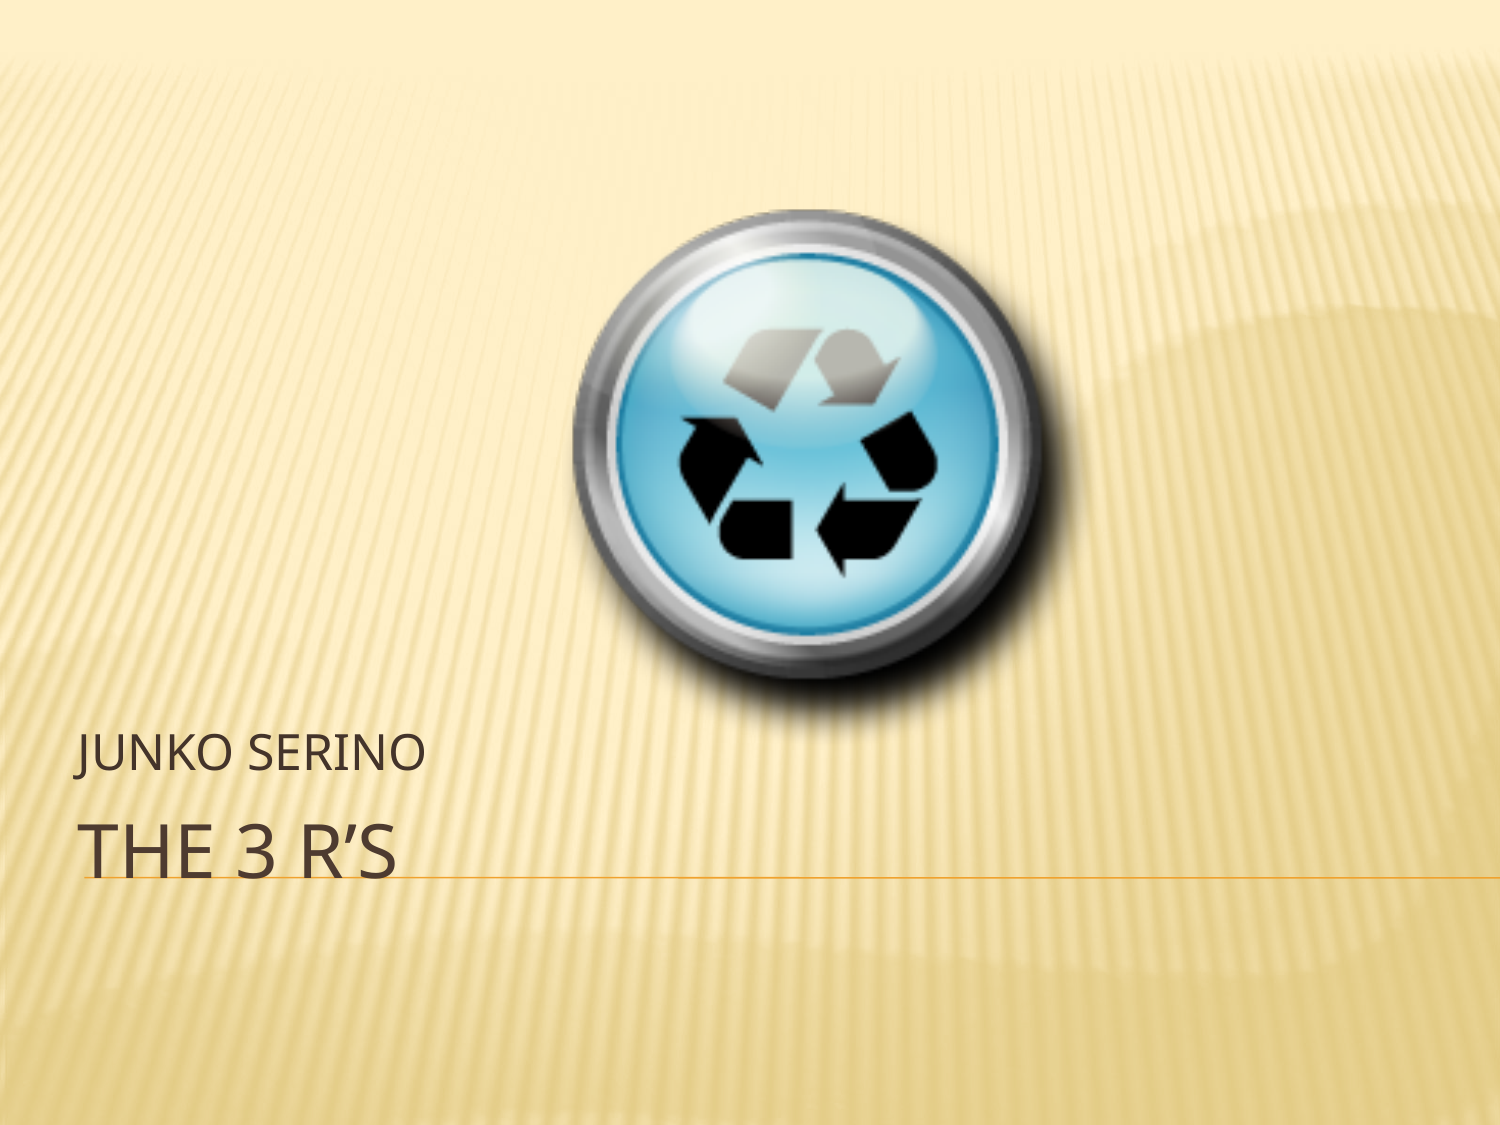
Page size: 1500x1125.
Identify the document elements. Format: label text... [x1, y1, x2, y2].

picture [562, 199, 1113, 751]
subtitle JUNKO SERINO [62, 637, 1450, 788]
title The 3 R’s [62, 796, 1450, 997]
